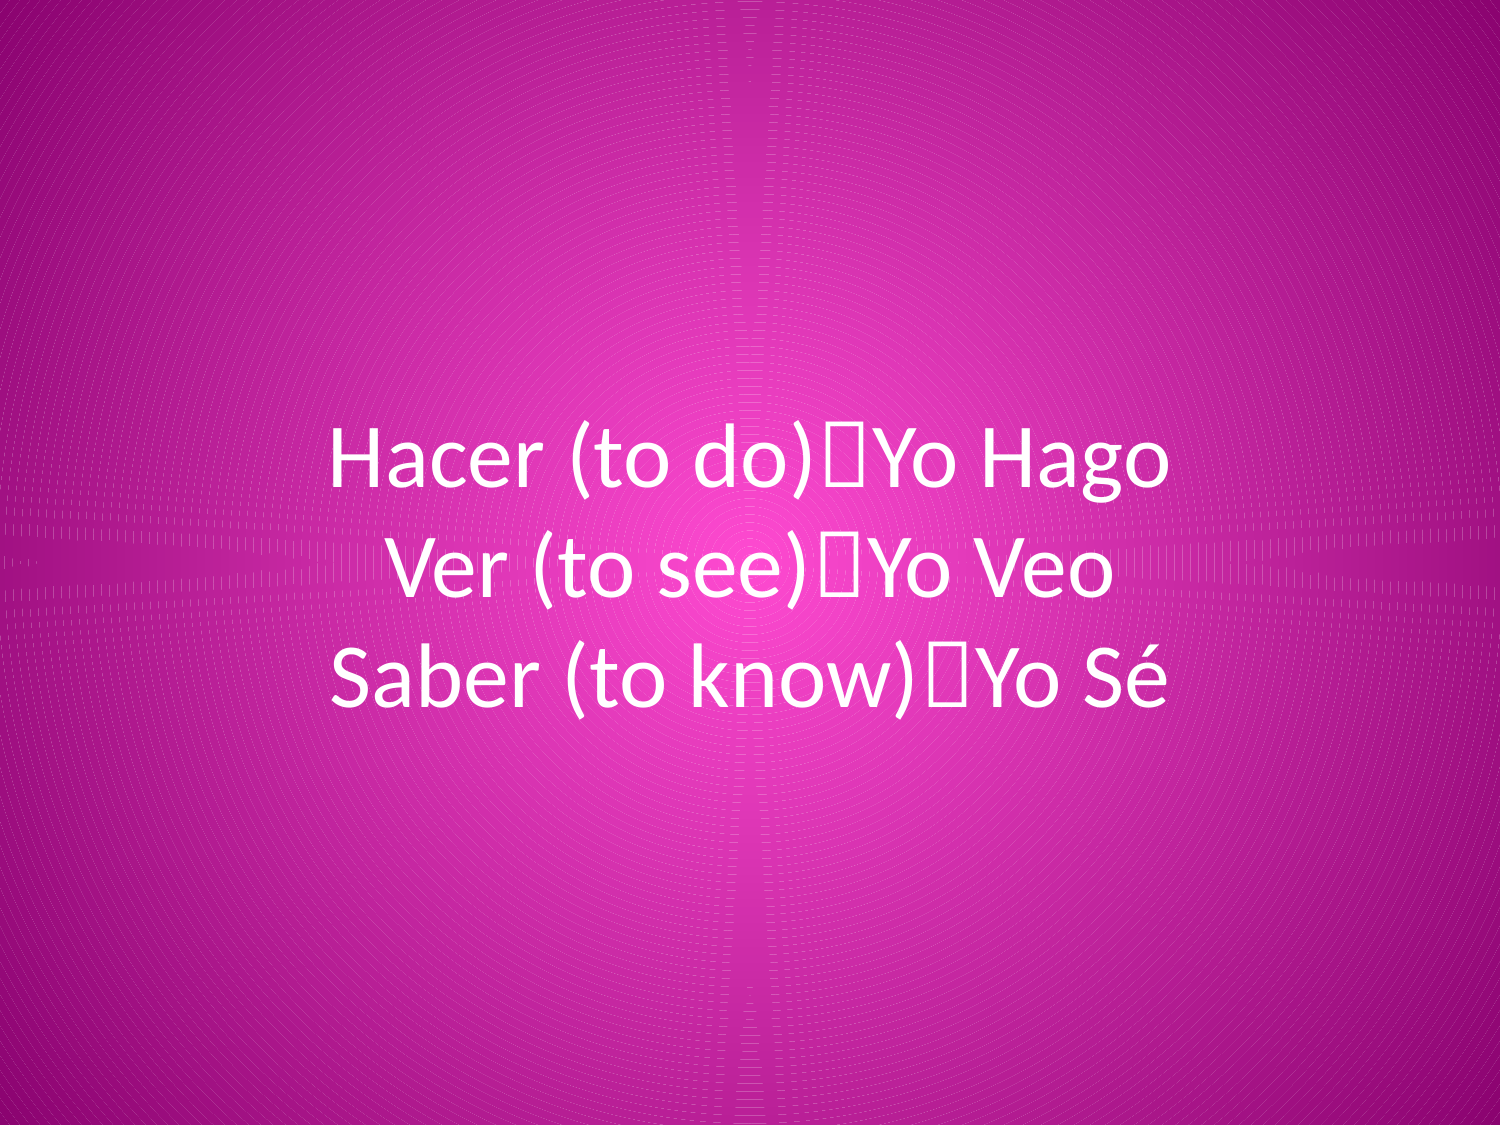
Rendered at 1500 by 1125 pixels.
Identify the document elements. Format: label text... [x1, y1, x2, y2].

title Hacer (to do)Yo Hago Ver (to see)Yo Veo Saber (to know)Yo Sé [75, 45, 1425, 1078]
